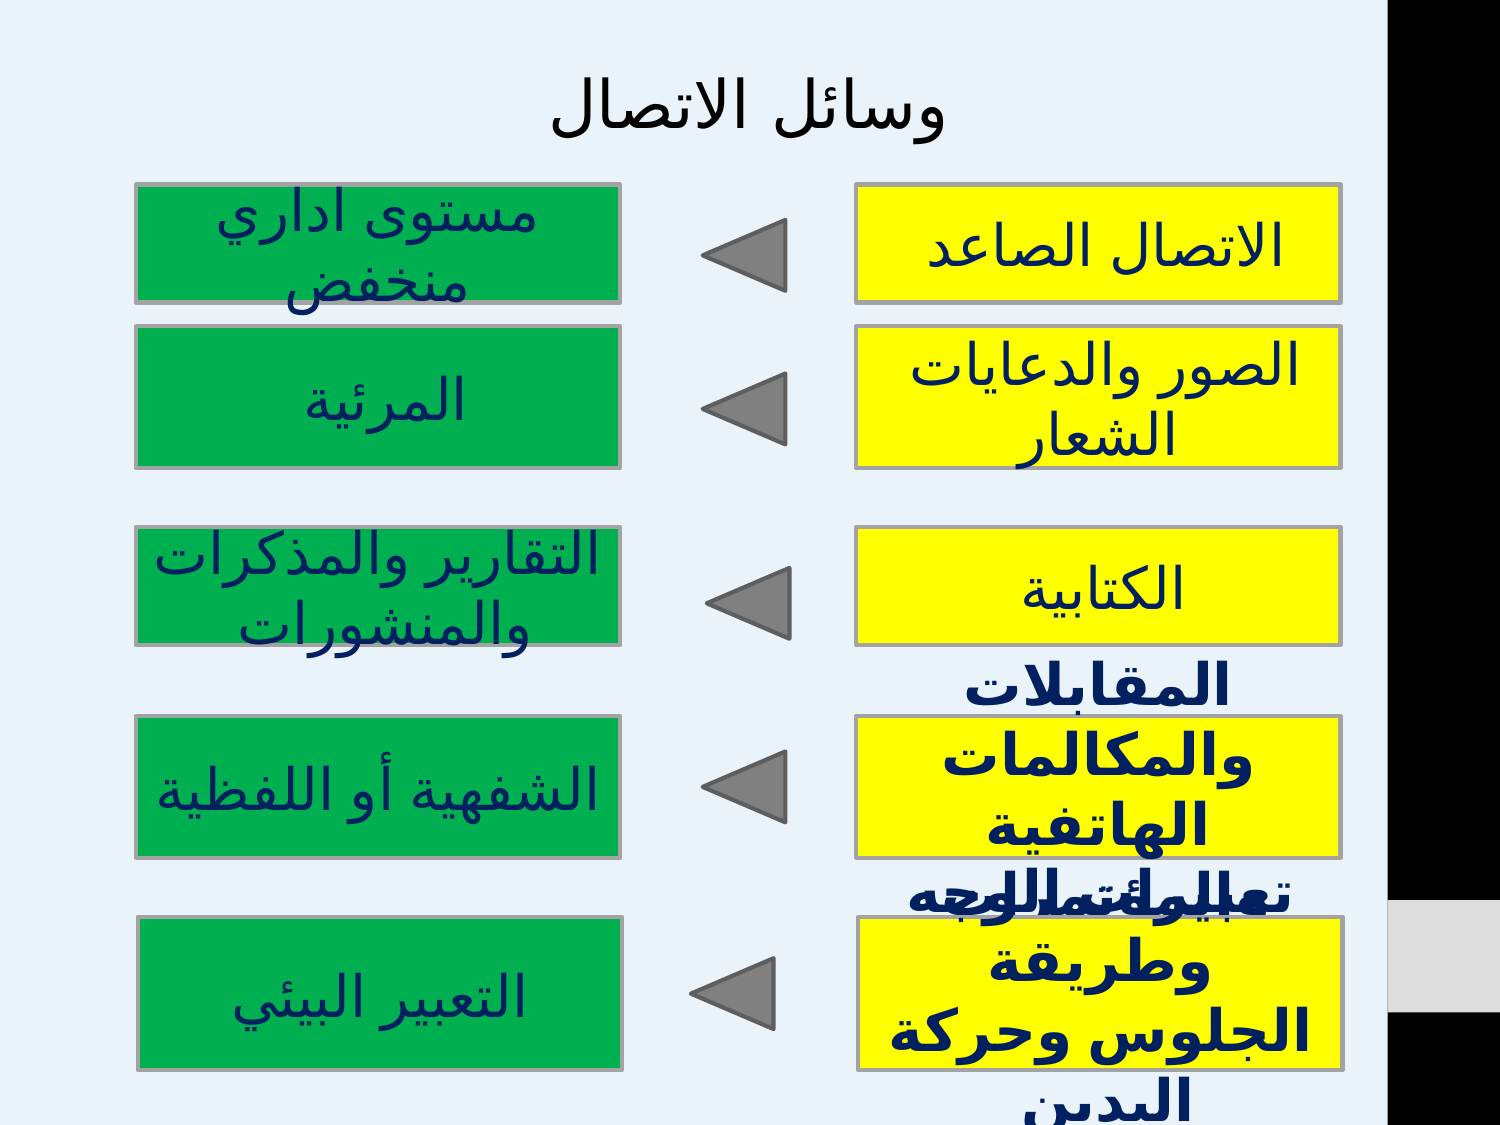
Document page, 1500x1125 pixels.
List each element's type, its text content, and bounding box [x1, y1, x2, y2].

text_box مستوى اداري منخفض [134, 182, 622, 305]
text_box [700, 749, 788, 825]
text_box المرئية [134, 324, 622, 470]
text_box [704, 565, 792, 641]
text_box التعبير البيئي [136, 915, 624, 1072]
text_box [700, 217, 788, 293]
text_box وسائل الاتصال [395, 54, 1081, 150]
text_box [688, 956, 776, 1032]
text_box المقابلات والمكالمات الهاتفية والمؤتمرات [854, 714, 1343, 860]
text_box تعبيرات الوجه وطريقة الجلوس وحركة اليدين [856, 915, 1345, 1072]
text_box [700, 371, 788, 447]
text_box التقارير والمذكرات والمنشورات [134, 525, 622, 647]
text_box الصور والدعايات الشعار [854, 324, 1343, 470]
text_box الاتصال الصاعد [854, 182, 1343, 305]
text_box الشفهية أو اللفظية [134, 714, 622, 860]
text_box الكتابية [854, 525, 1343, 647]
